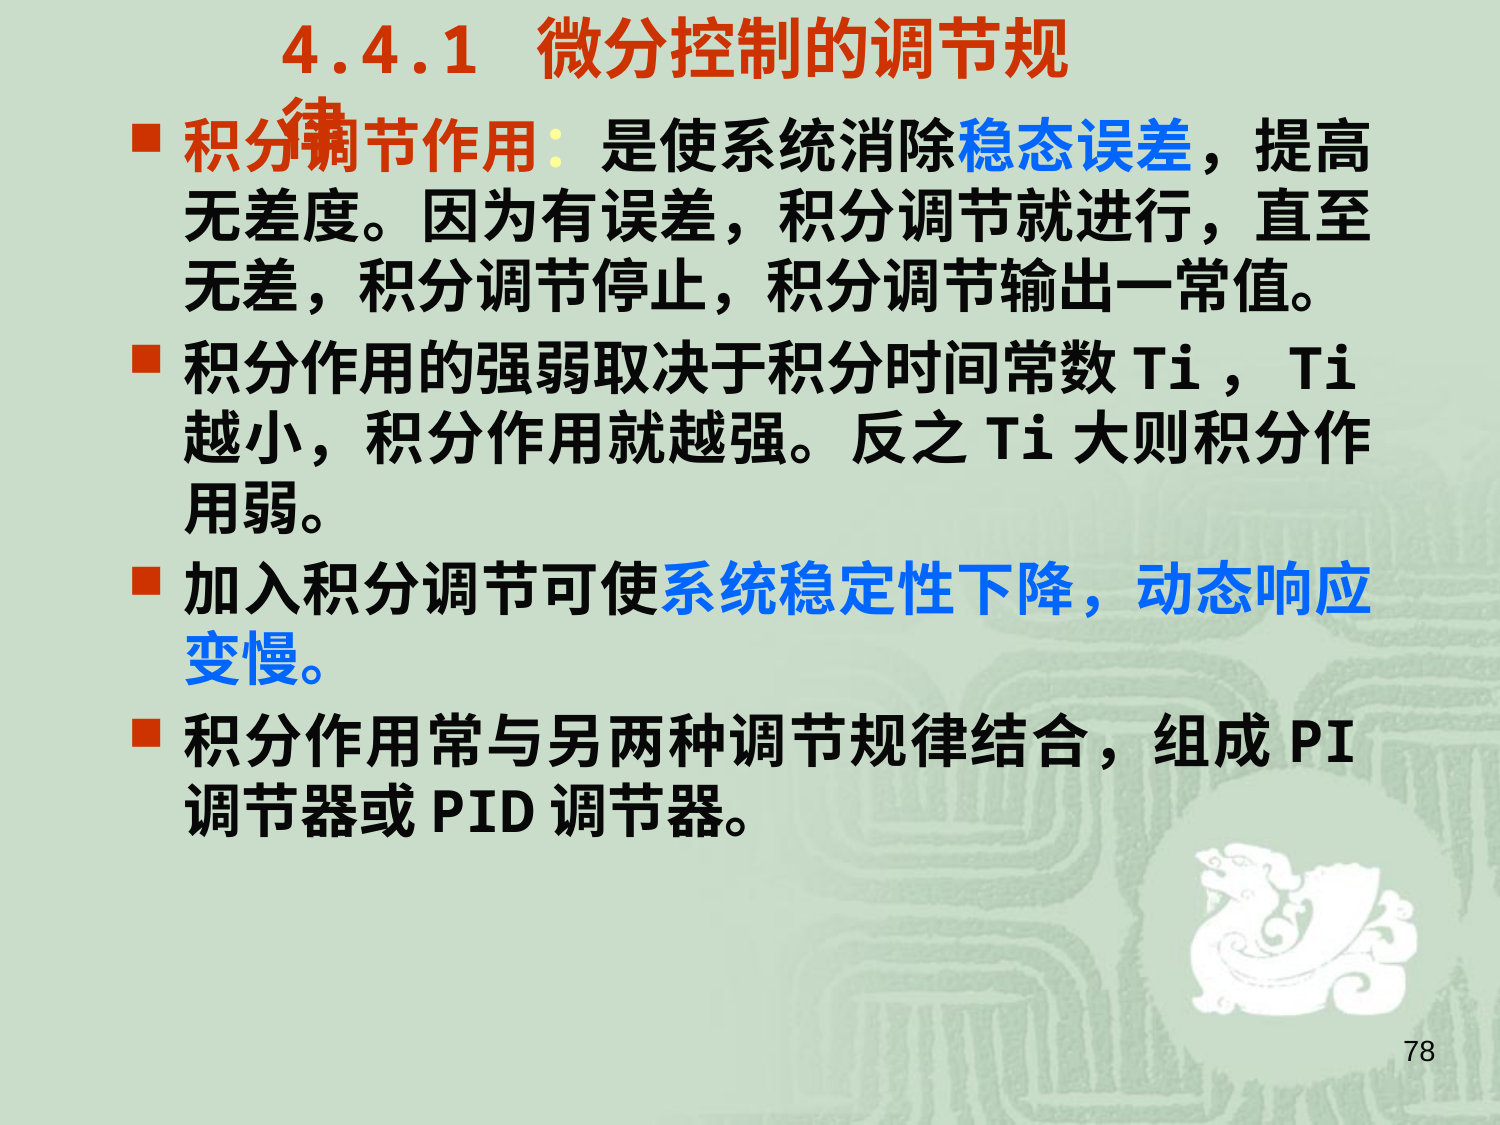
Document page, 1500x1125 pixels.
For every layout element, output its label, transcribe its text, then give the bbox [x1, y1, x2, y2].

slide_number 78 [1074, 1024, 1451, 1103]
text_box 4.4.1 微分控制的调节规律 [265, 0, 1152, 175]
picture [0, 0, 1500, 1125]
list 积分调节作用：是使系统消除稳态误差，提高无差度。因为有误差，积分调节就进行，直至无差，积分调节停止，积分调节输出一常值。 积分作用的强弱取决于积分时间常数Ti，Ti越小，积分作用就越强。反之Ti大则积分作用弱。 加入积分调节可使系统稳定性下降，动态响应变慢。 积分作用常与另两种调节规律结合，组成PI调节器或PID调节器。 [112, 101, 1388, 1000]
